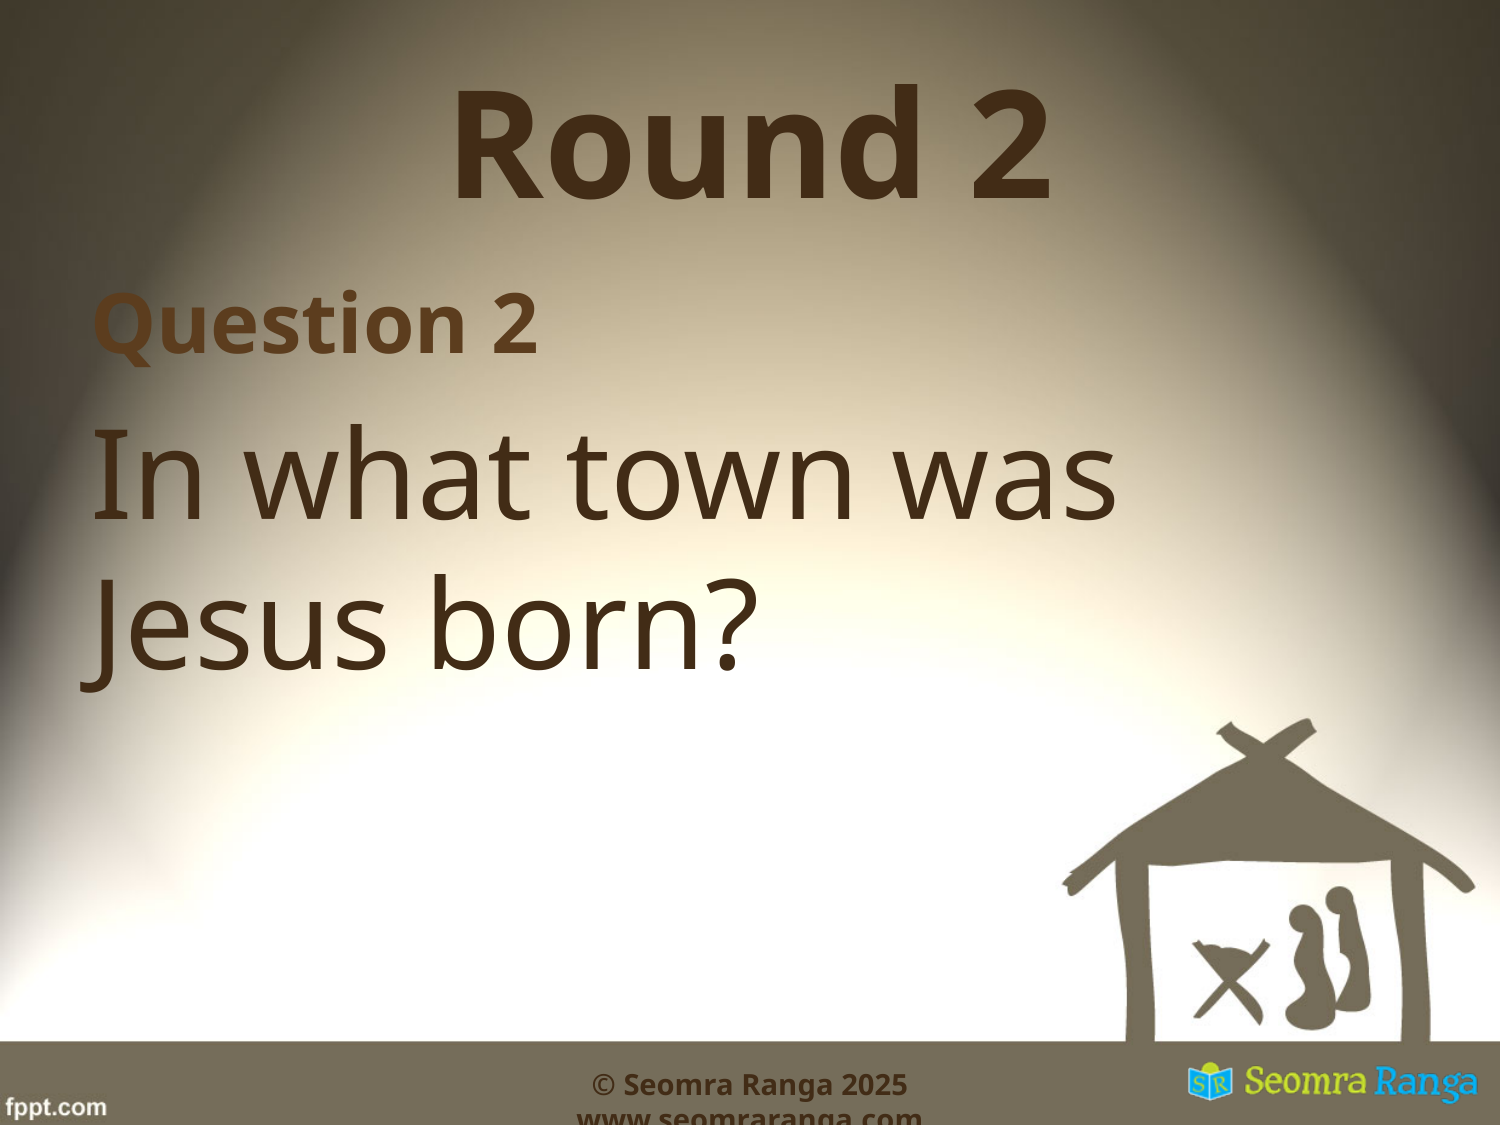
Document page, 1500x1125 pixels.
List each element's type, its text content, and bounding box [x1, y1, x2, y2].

list Question 2 In what town was Jesus born? [75, 262, 1425, 1005]
text_box © Seomra Ranga 2025 www.seomraranga.com [401, 1058, 1099, 1125]
title Round 2 [75, 45, 1425, 233]
picture [0, 0, 1500, 1125]
